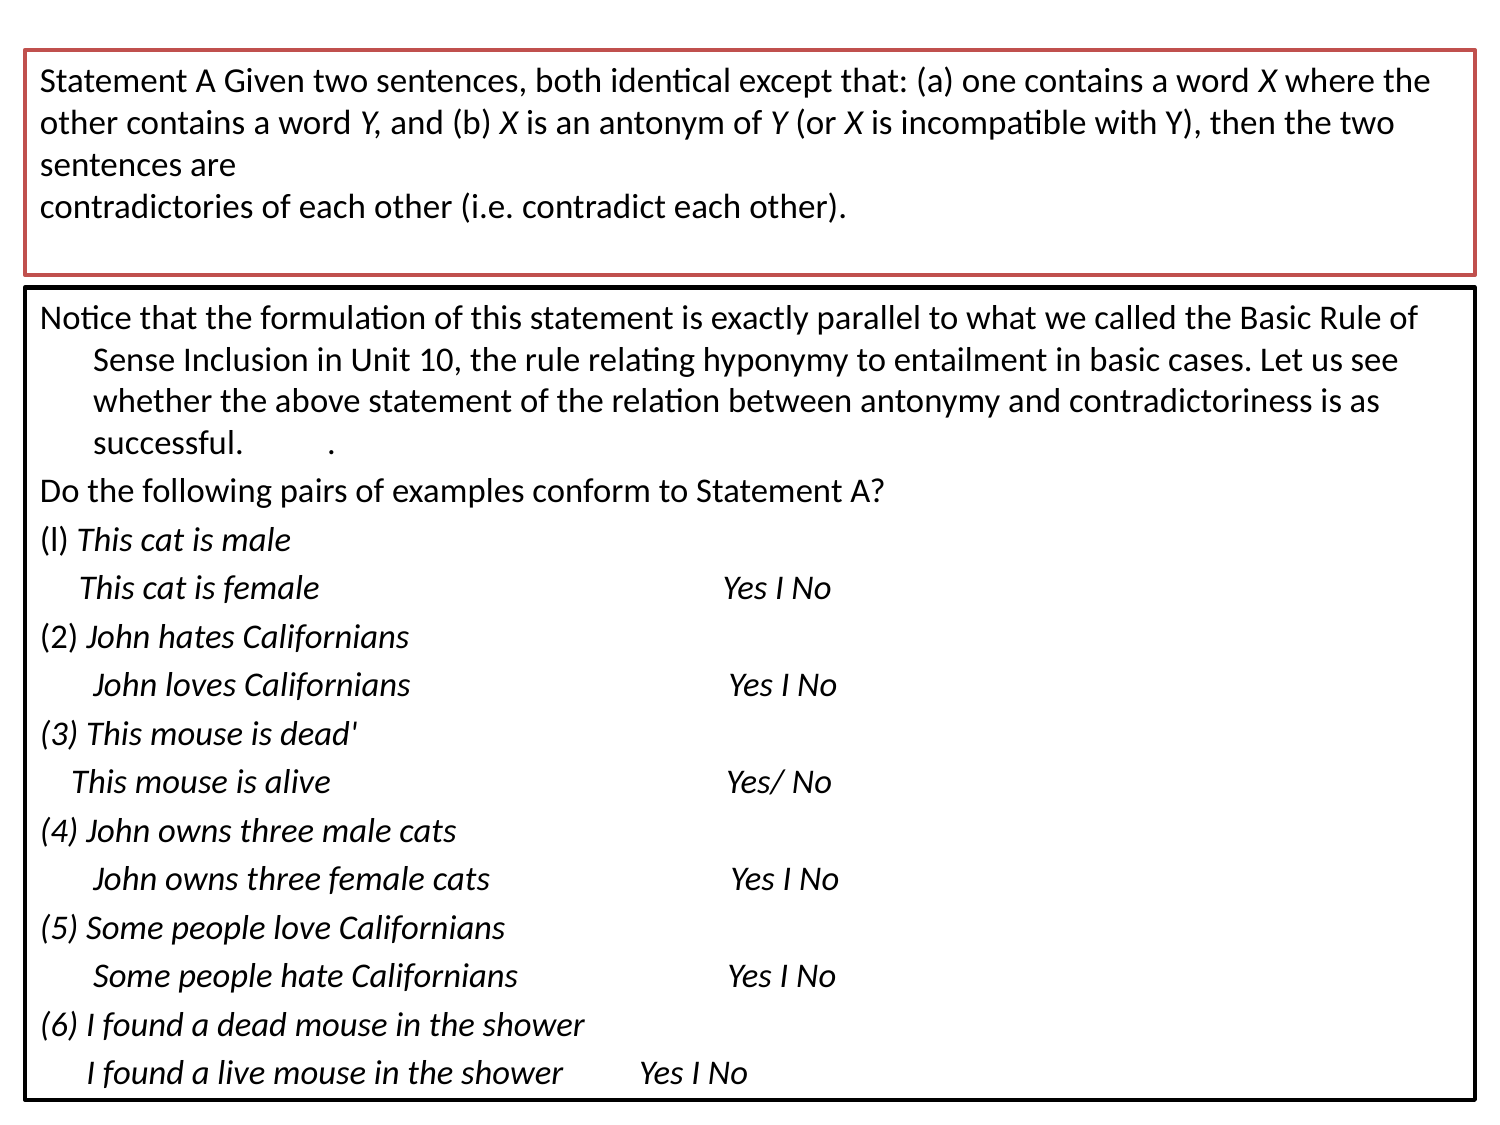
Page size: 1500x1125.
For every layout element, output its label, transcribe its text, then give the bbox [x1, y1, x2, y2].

title Statement A Given two sentences, both identical except that: (a) one contains a word X where the other contains a word Y, and (b) X is an antonym of Y (or X is incompatible with Y), then the two sentences are contradictories of each other (i.e. contradict each other). [23, 48, 1477, 277]
list Notice that the formulation of this statement is exactly parallel to what we called the Basic Rule of Sense Inclusion in Unit 10, the rule relating hyponymy to entailment in basic cases. Let us see whether the above statement of the relation between antonymy and contradictoriness is as successful. . Do the following pairs of examples conform to Statement A? (l) This cat is male This cat is female Yes I No (2) John hates Californians John loves Californians Yes I No (3) This mouse is dead' This mouse is alive Yes/ No (4) John owns three male cats John owns three female cats Yes I No (5) Some people love Californians Some people hate Californians Yes I No (6) I found a dead mouse in the shower I found a live mouse in the shower Yes I No [23, 285, 1477, 1102]
